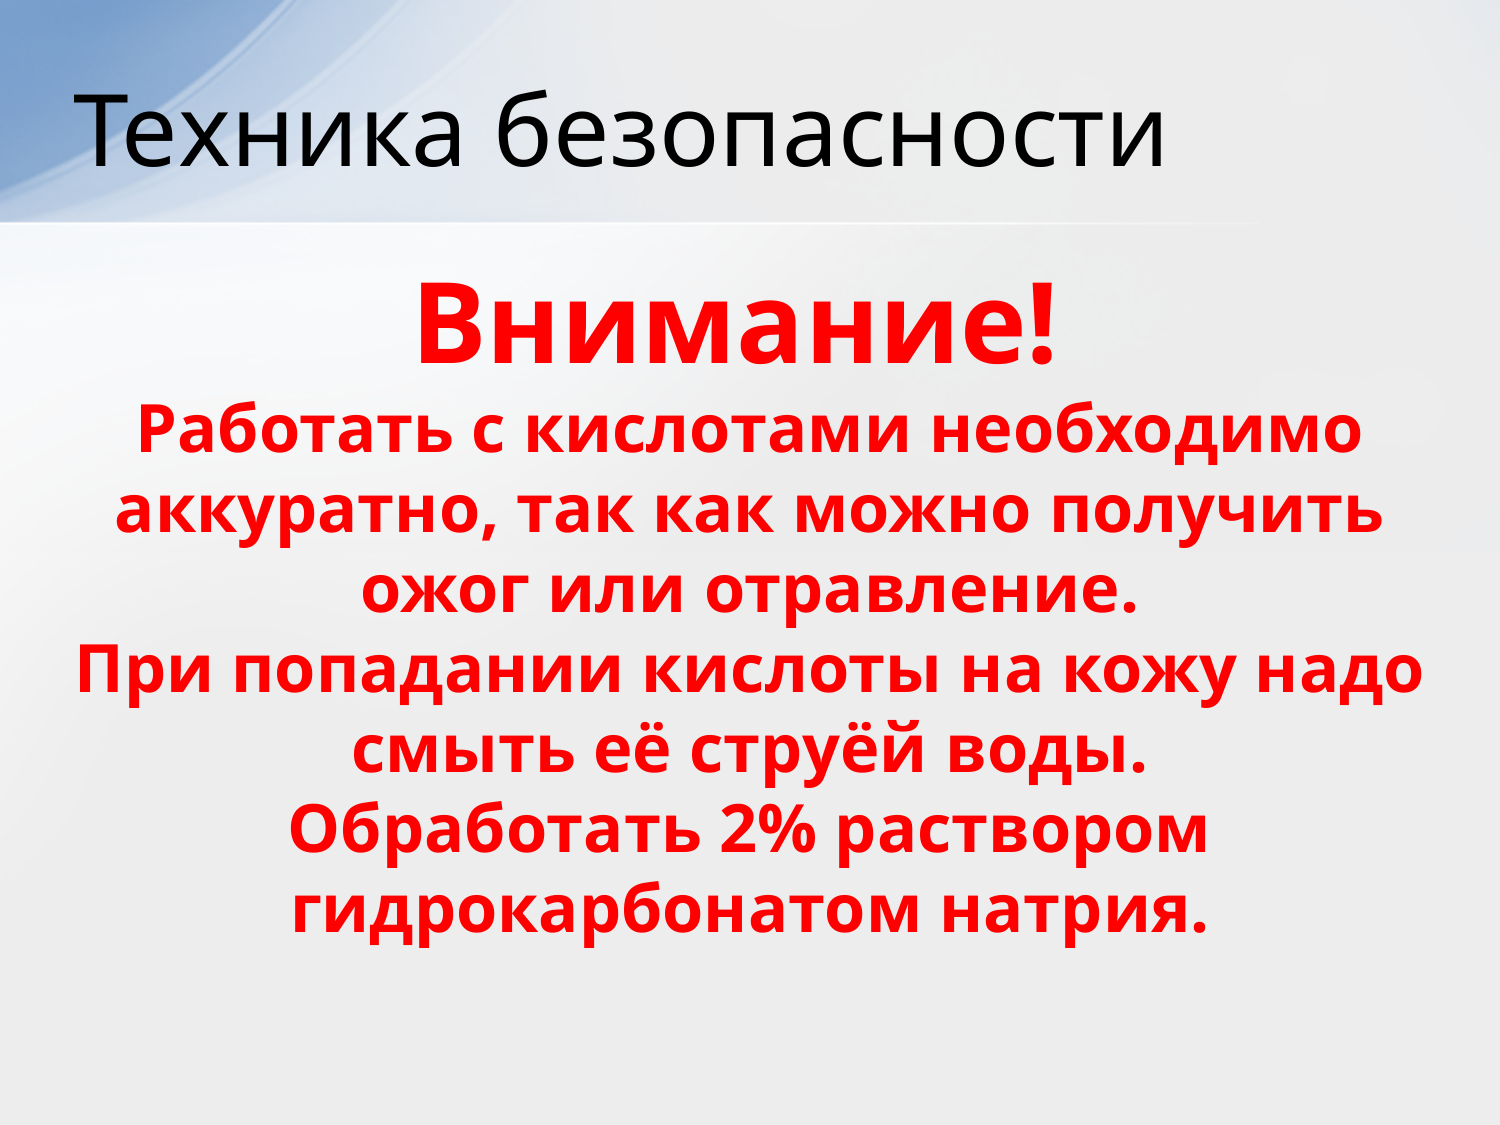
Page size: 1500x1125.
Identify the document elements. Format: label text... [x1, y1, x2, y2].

text_box Техника безопасности [58, 58, 1372, 175]
picture [0, 0, 1500, 1125]
text_box Внимание! Работать с кислотами необходимо аккуратно, так как можно получить ожог или отравление. При попадании кислоты на кожу надо смыть её струёй воды. Обработать 2% раствором гидрокарбонатом натрия. [46, 175, 1454, 953]
